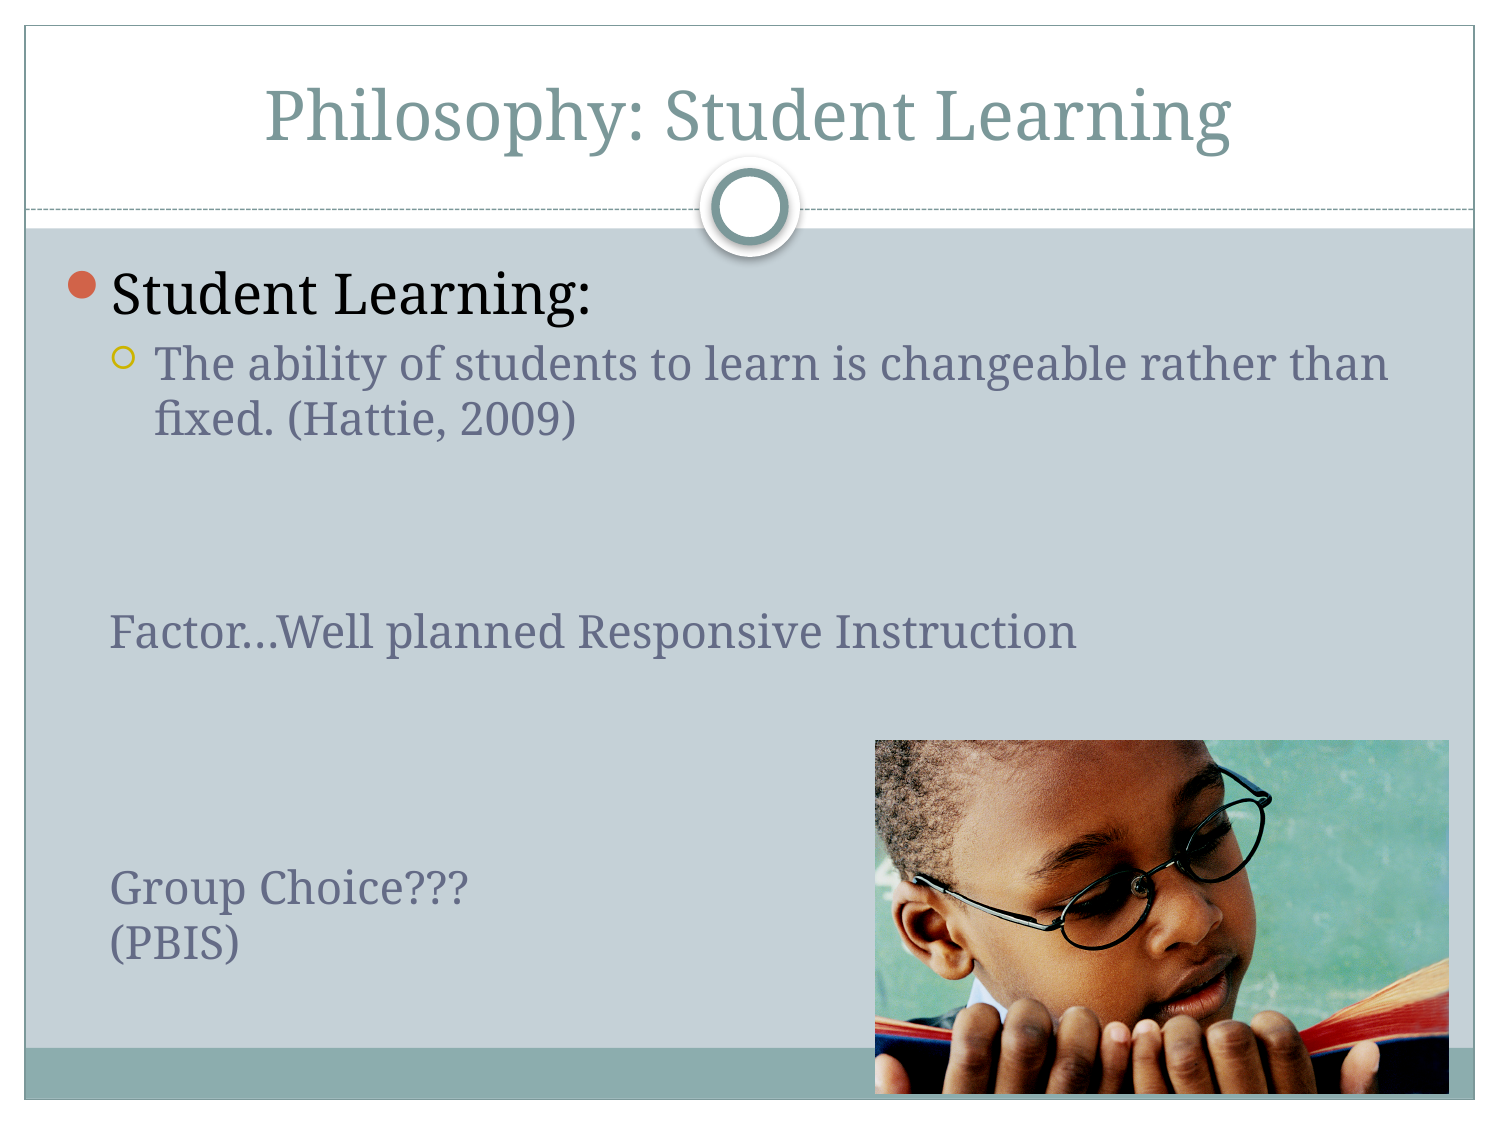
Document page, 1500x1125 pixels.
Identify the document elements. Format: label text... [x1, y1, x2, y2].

list Student Learning: The ability of students to learn is changeable rather than fixed. (Hattie, 2009) Factor…Well planned Responsive Instruction Group Choice??? (PBIS) [49, 250, 1445, 1001]
title Philosophy: Student Learning [49, 37, 1450, 162]
picture [874, 740, 1449, 1094]
